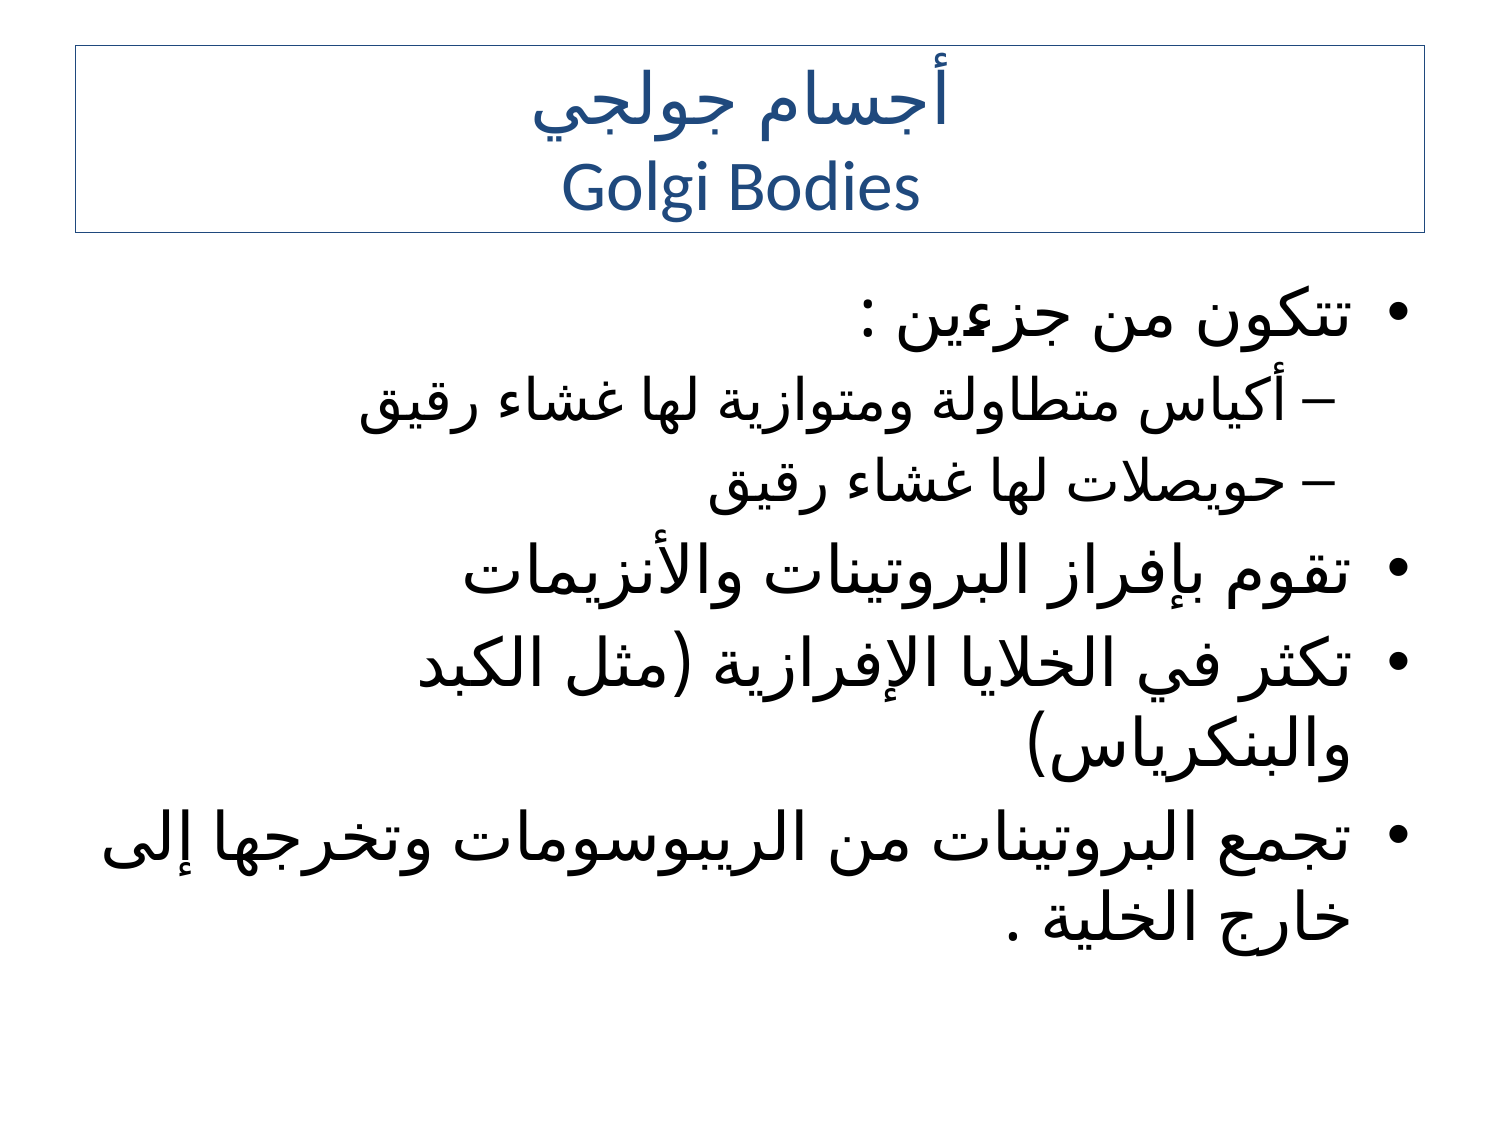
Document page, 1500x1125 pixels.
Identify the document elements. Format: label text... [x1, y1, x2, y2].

list تتكون من جزءين : أكياس متطاولة ومتوازية لها غشاء رقيق حويصلات لها غشاء رقيق تقوم بإفراز البروتينات والأنزيمات تكثر في الخلايا الإفرازية (مثل الكبد والبنكرياس) تجمع البروتينات من الريبوسومات وتخرجها إلى خارج الخلية . [75, 262, 1425, 1005]
title أجسام جولجي Golgi Bodies [75, 45, 1425, 233]
